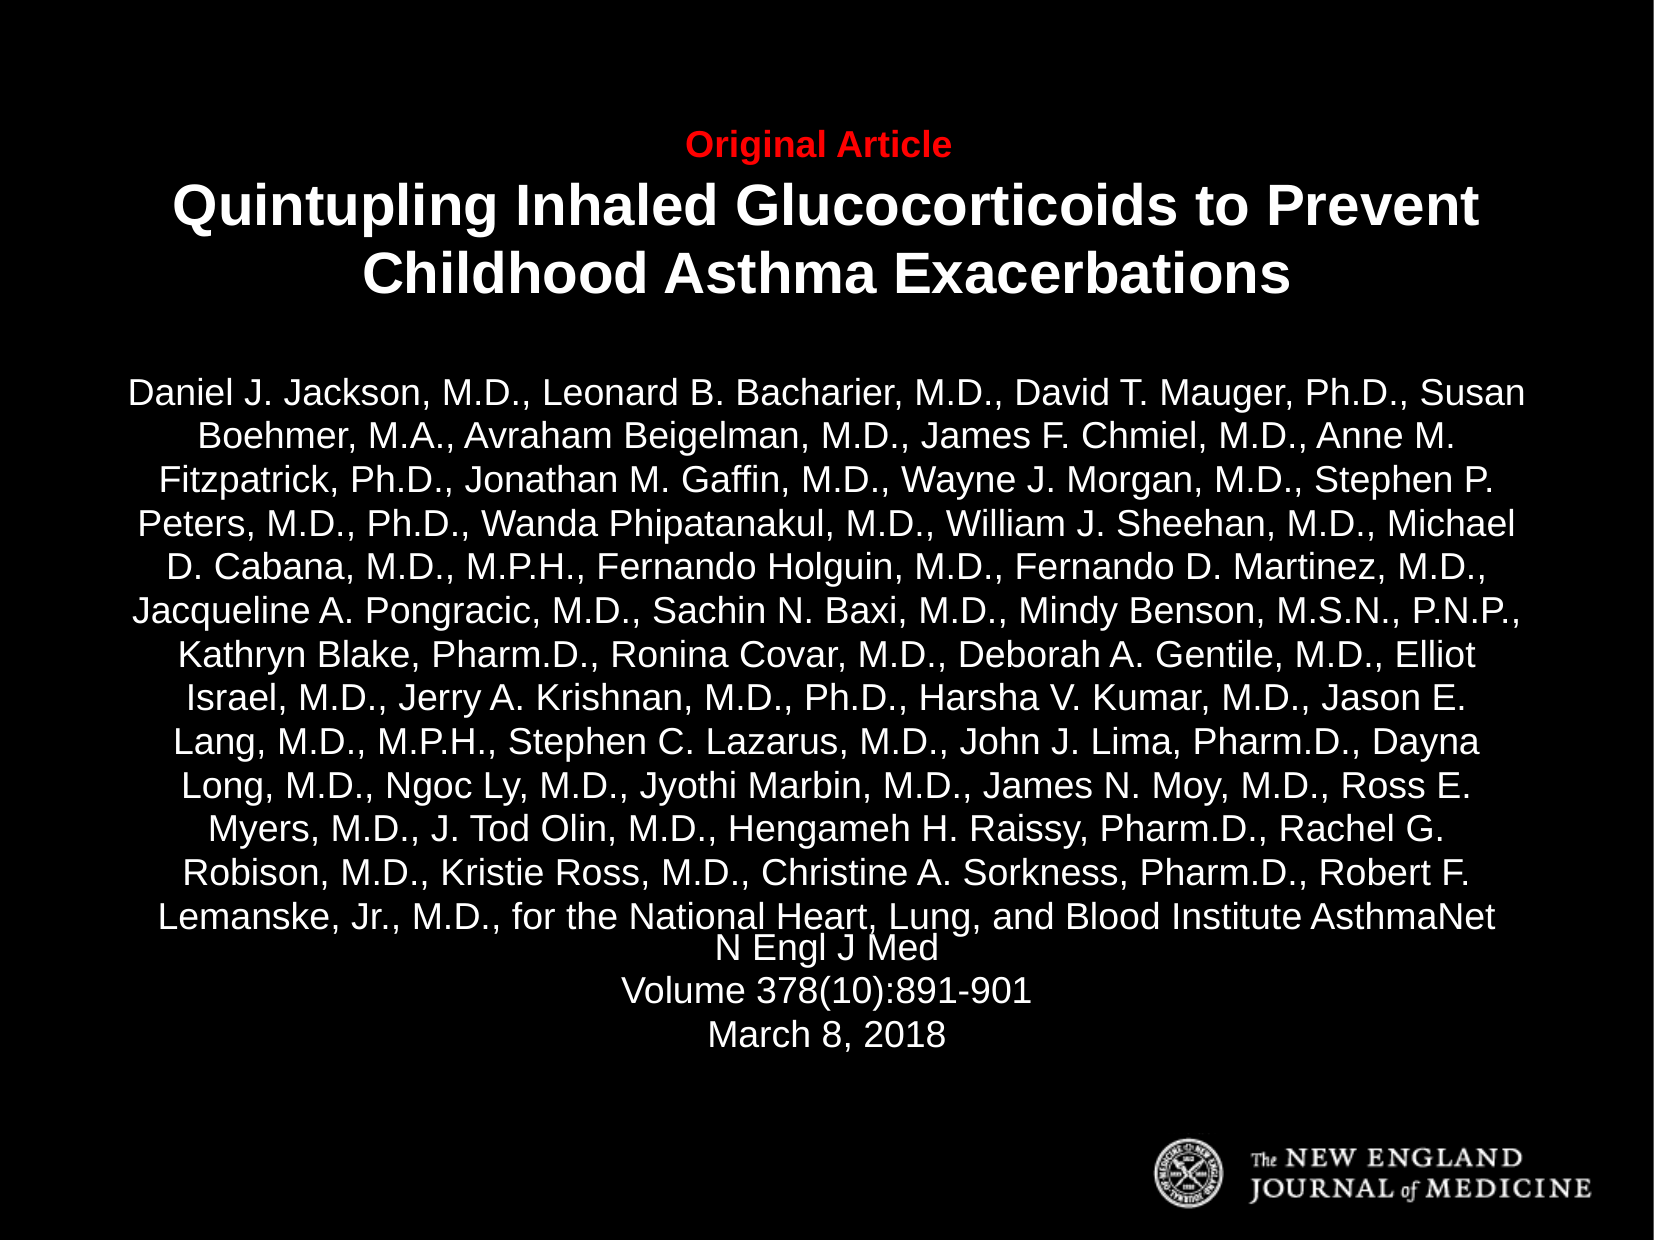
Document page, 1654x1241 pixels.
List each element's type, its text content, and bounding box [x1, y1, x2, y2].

text_box Daniel J. Jackson, M.D., Leonard B. Bacharier, M.D., David T. Mauger, Ph.D., Susan Boehmer, M.A., Avraham Beigelman, M.D., James F. Chmiel, M.D., Anne M. Fitzpatrick, Ph.D., Jonathan M. Gaffin, M.D., Wayne J. Morgan, M.D., Stephen P. Peters, M.D., Ph.D., Wanda Phipatanakul, M.D., William J. Sheehan, M.D., Michael D. Cabana, M.D., M.P.H., Fernando Holguin, M.D., Fernando D. Martinez, M.D., Jacqueline A. Pongracic, M.D., Sachin N. Baxi, M.D., Mindy Benson, M.S.N., P.N.P., Kathryn Blake, Pharm.D., Ronina Covar, M.D., Deborah A. Gentile, M.D., Elliot Israel, M.D., Jerry A. Krishnan, M.D., Ph.D., Harsha V. Kumar, M.D., Jason E. Lang, M.D., M.P.H., Stephen C. Lazarus, M.D., John J. Lima, Pharm.D., Dayna Long, M.D., Ngoc Ly, M.D., Jyothi Marbin, M.D., James N. Moy, M.D., Ross E. Myers, M.D., J. Tod Olin, M.D., Hengameh H. Raissy, Pharm.D., Rachel G. Robison, M.D., Kristie Ross, M.D., Christine A. Sorkness, Pharm.D., Robert F. Lemanske, Jr., M.D., for the National Heart, Lung, and Blood Institute AsthmaNet [121, 370, 1533, 867]
text_box Original Article Quintupling Inhaled Glucocorticoids to Prevent Childhood Asthma Exacerbations [121, 103, 1533, 311]
picture [1141, 1133, 1606, 1213]
text_box N Engl J Med Volume 378(10):891-901 March 8, 2018 [121, 925, 1533, 1057]
